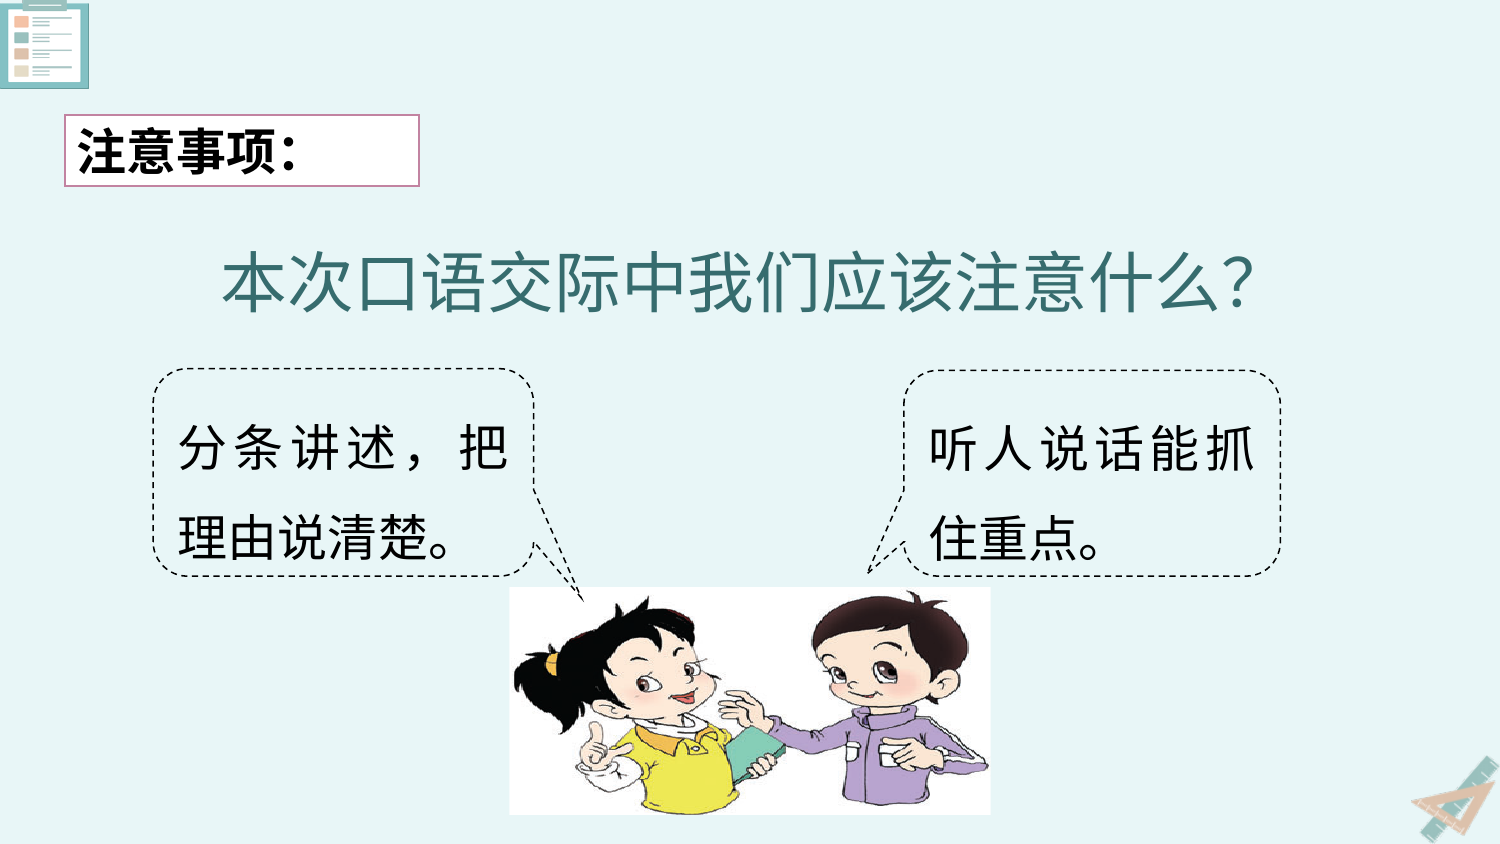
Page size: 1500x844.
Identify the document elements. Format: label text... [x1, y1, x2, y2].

picture [0, 0, 89, 89]
text_box 本次口语交际中我们应该注意什么？ [88, 193, 1409, 329]
text_box 听人说话能抓住重点。 [866, 370, 1281, 577]
text_box 注意事项： [64, 114, 420, 187]
picture [1411, 755, 1500, 844]
picture [509, 587, 991, 815]
text_box 分条讲述，把理由说清楚。 [153, 368, 577, 587]
